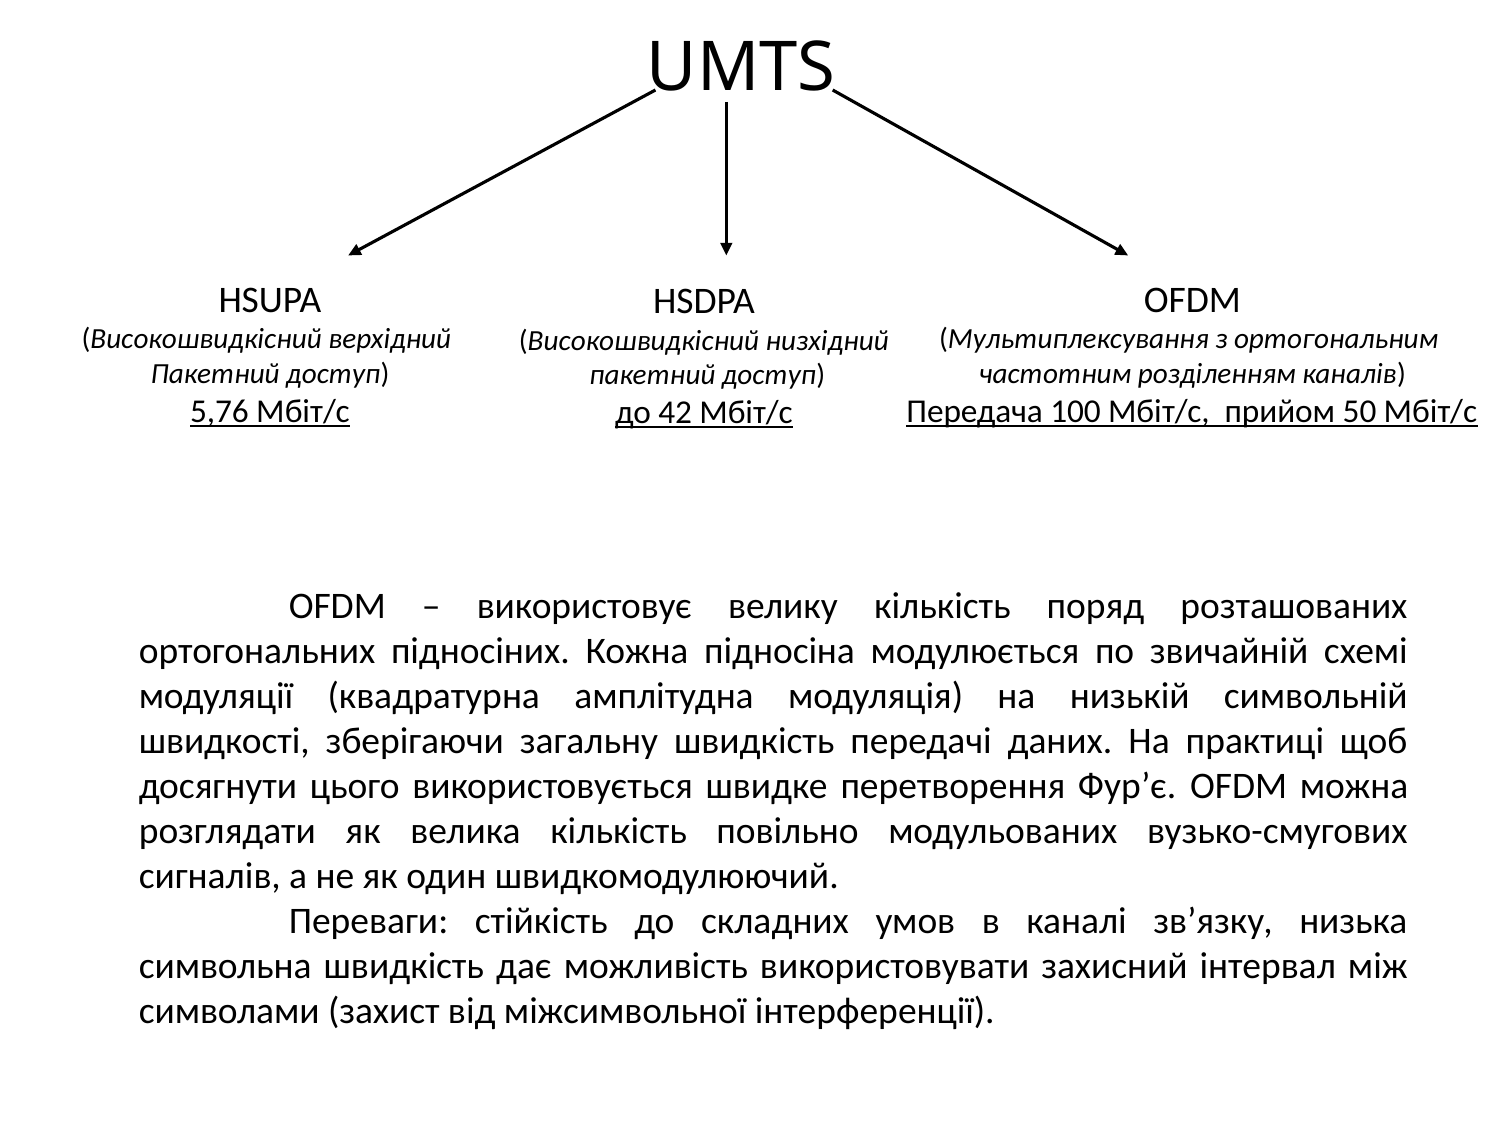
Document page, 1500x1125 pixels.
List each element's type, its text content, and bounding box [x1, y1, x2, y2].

text_box HSUPA (Високошвидкісний верхідний Пакетний доступ) 5,76 Mбіт/с [66, 267, 474, 437]
text_box OFDM – використовує велику кількість поряд розташованих ортогональних підносіних. Кожна підносіна модулюється по звичайній схемі модуляції (квадратурна амплітудна модуляція) на низькій символьній швидкості, зберігаючи загальну швидкість передачі даних. На практиці щоб досягнути цього використовується швидке перетворення Фур’є. OFDM можна розглядати як велика кількість повільно модульованих вузько-смугових сигналів, а не як один швидкомодулюючий. Переваги: стійкість до складних умов в каналі зв’язку, низька символьна швидкість дає можливість використовувати захисний інтервал між символами (захист від міжсимвольної інтерференції). [123, 574, 1424, 1039]
title UMTS [631, 0, 866, 137]
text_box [832, 89, 1128, 256]
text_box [348, 89, 656, 256]
text_box OFDM (Мультиплексування з ортогональним частотним розділенням каналів) Передача 100 Мбіт/с, прийом 50 Мбіт/с [891, 267, 1493, 437]
text_box HSDPA (Високошвидкісний низхідний пакетний доступ) до 42 Мбіт/с [504, 268, 904, 438]
